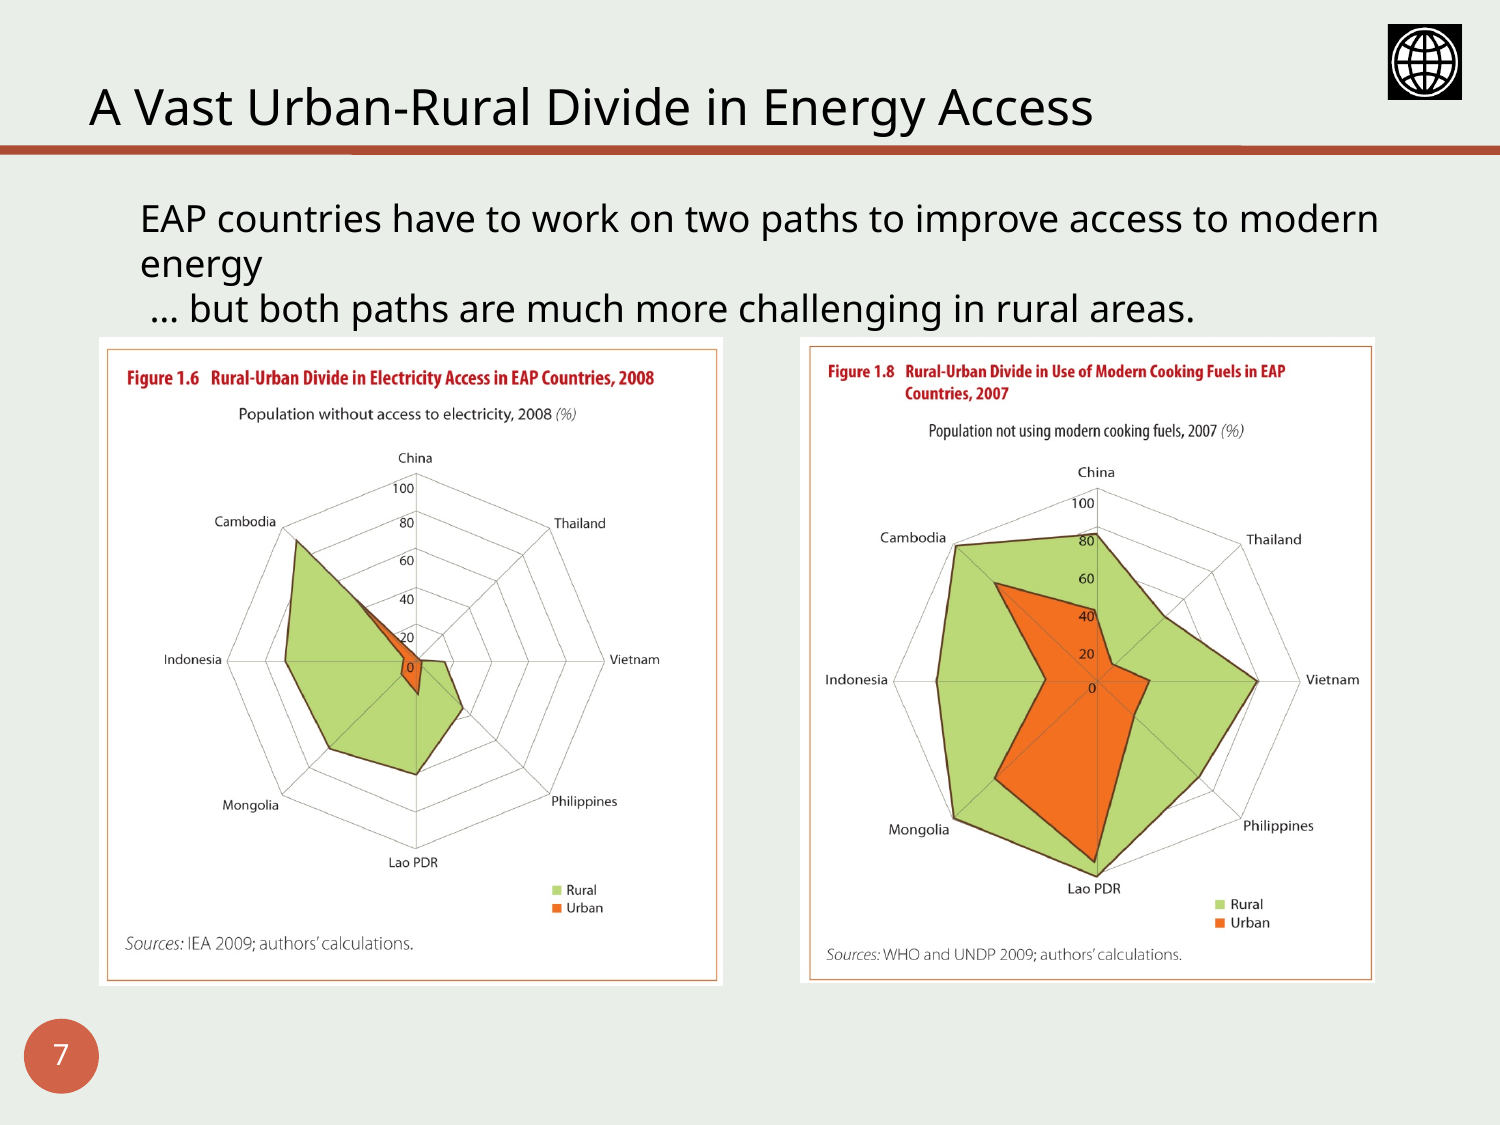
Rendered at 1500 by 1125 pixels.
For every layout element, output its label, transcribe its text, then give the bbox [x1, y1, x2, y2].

title A Vast Urban-Rural Divide in Energy Access [75, 24, 1425, 145]
slide_number 7 [23, 1018, 99, 1094]
picture [1387, 24, 1463, 101]
picture [799, 337, 1376, 983]
picture [99, 337, 723, 987]
text_box EAP countries have to work on two paths to improve access to modern energy … but both paths are much more challenging in rural areas. [124, 187, 1413, 338]
